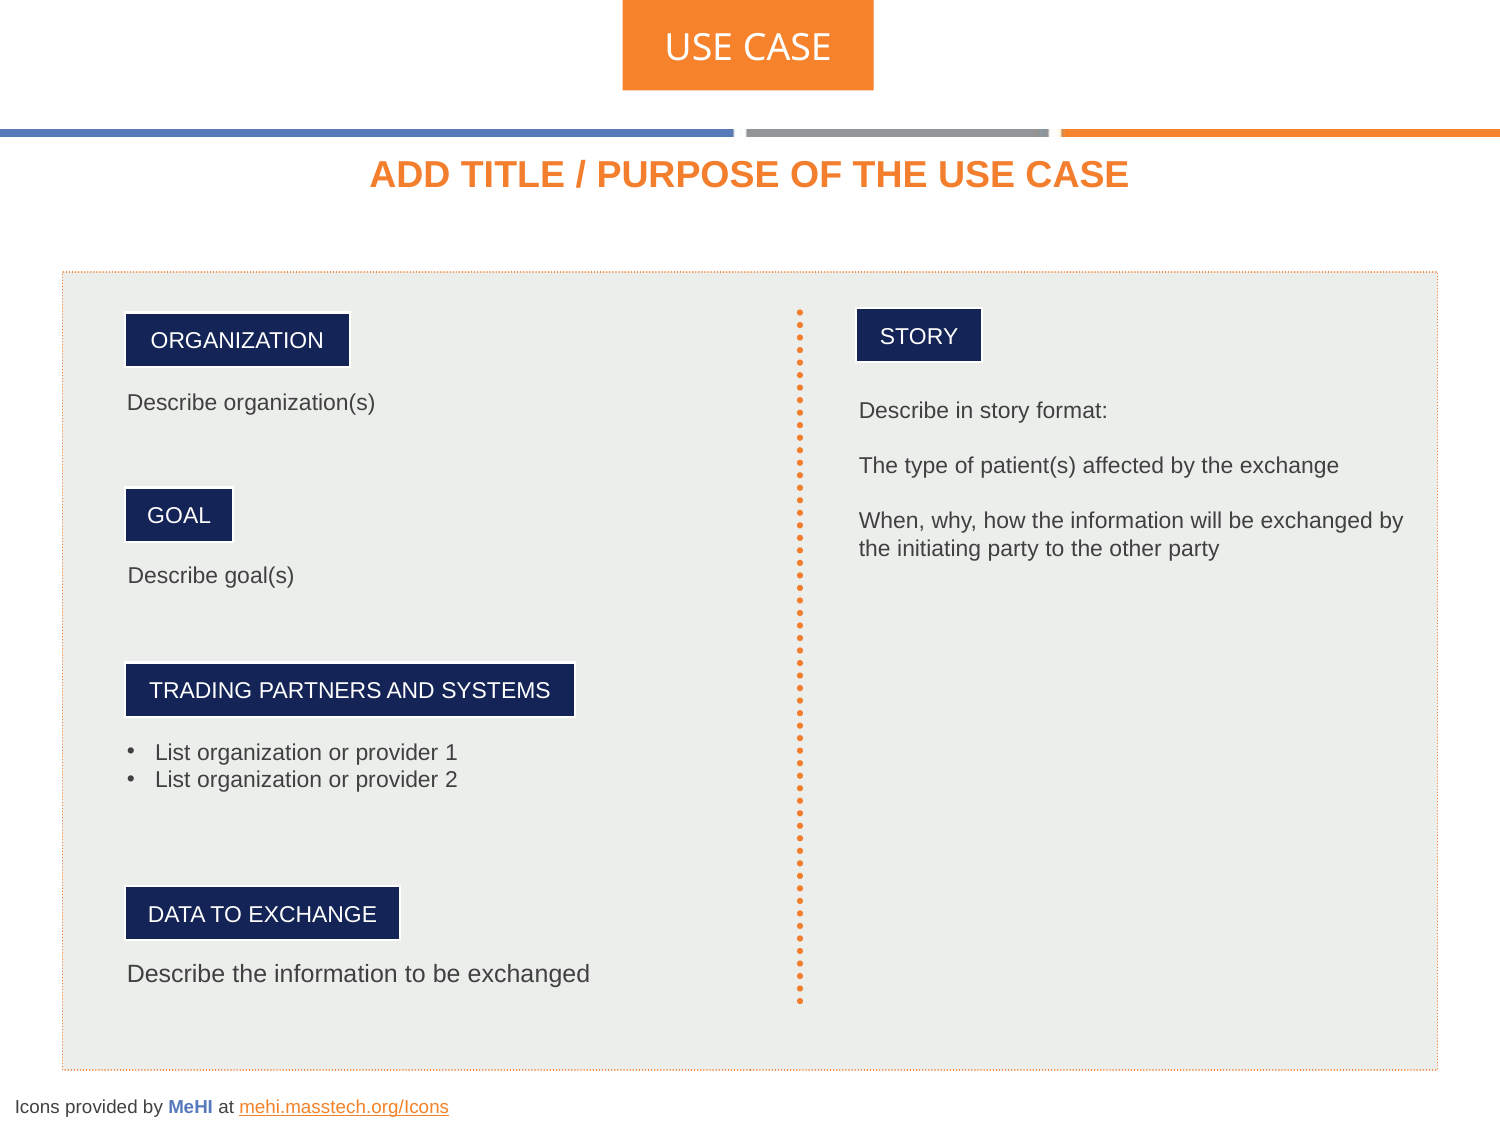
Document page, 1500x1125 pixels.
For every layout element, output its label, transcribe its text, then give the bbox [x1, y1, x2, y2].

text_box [124, 662, 765, 822]
text_box USE CASE [622, 0, 874, 91]
picture [0, 129, 1500, 138]
text_box Icons provided by MeHI at mehi.masstech.org/Icons [0, 1087, 477, 1125]
text_box [62, 271, 1438, 1070]
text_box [855, 308, 1420, 619]
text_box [124, 312, 765, 416]
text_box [124, 487, 765, 590]
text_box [124, 885, 765, 989]
text_box ADD TITLE / PURPOSE OF THE USE CASE [0, 145, 1500, 203]
